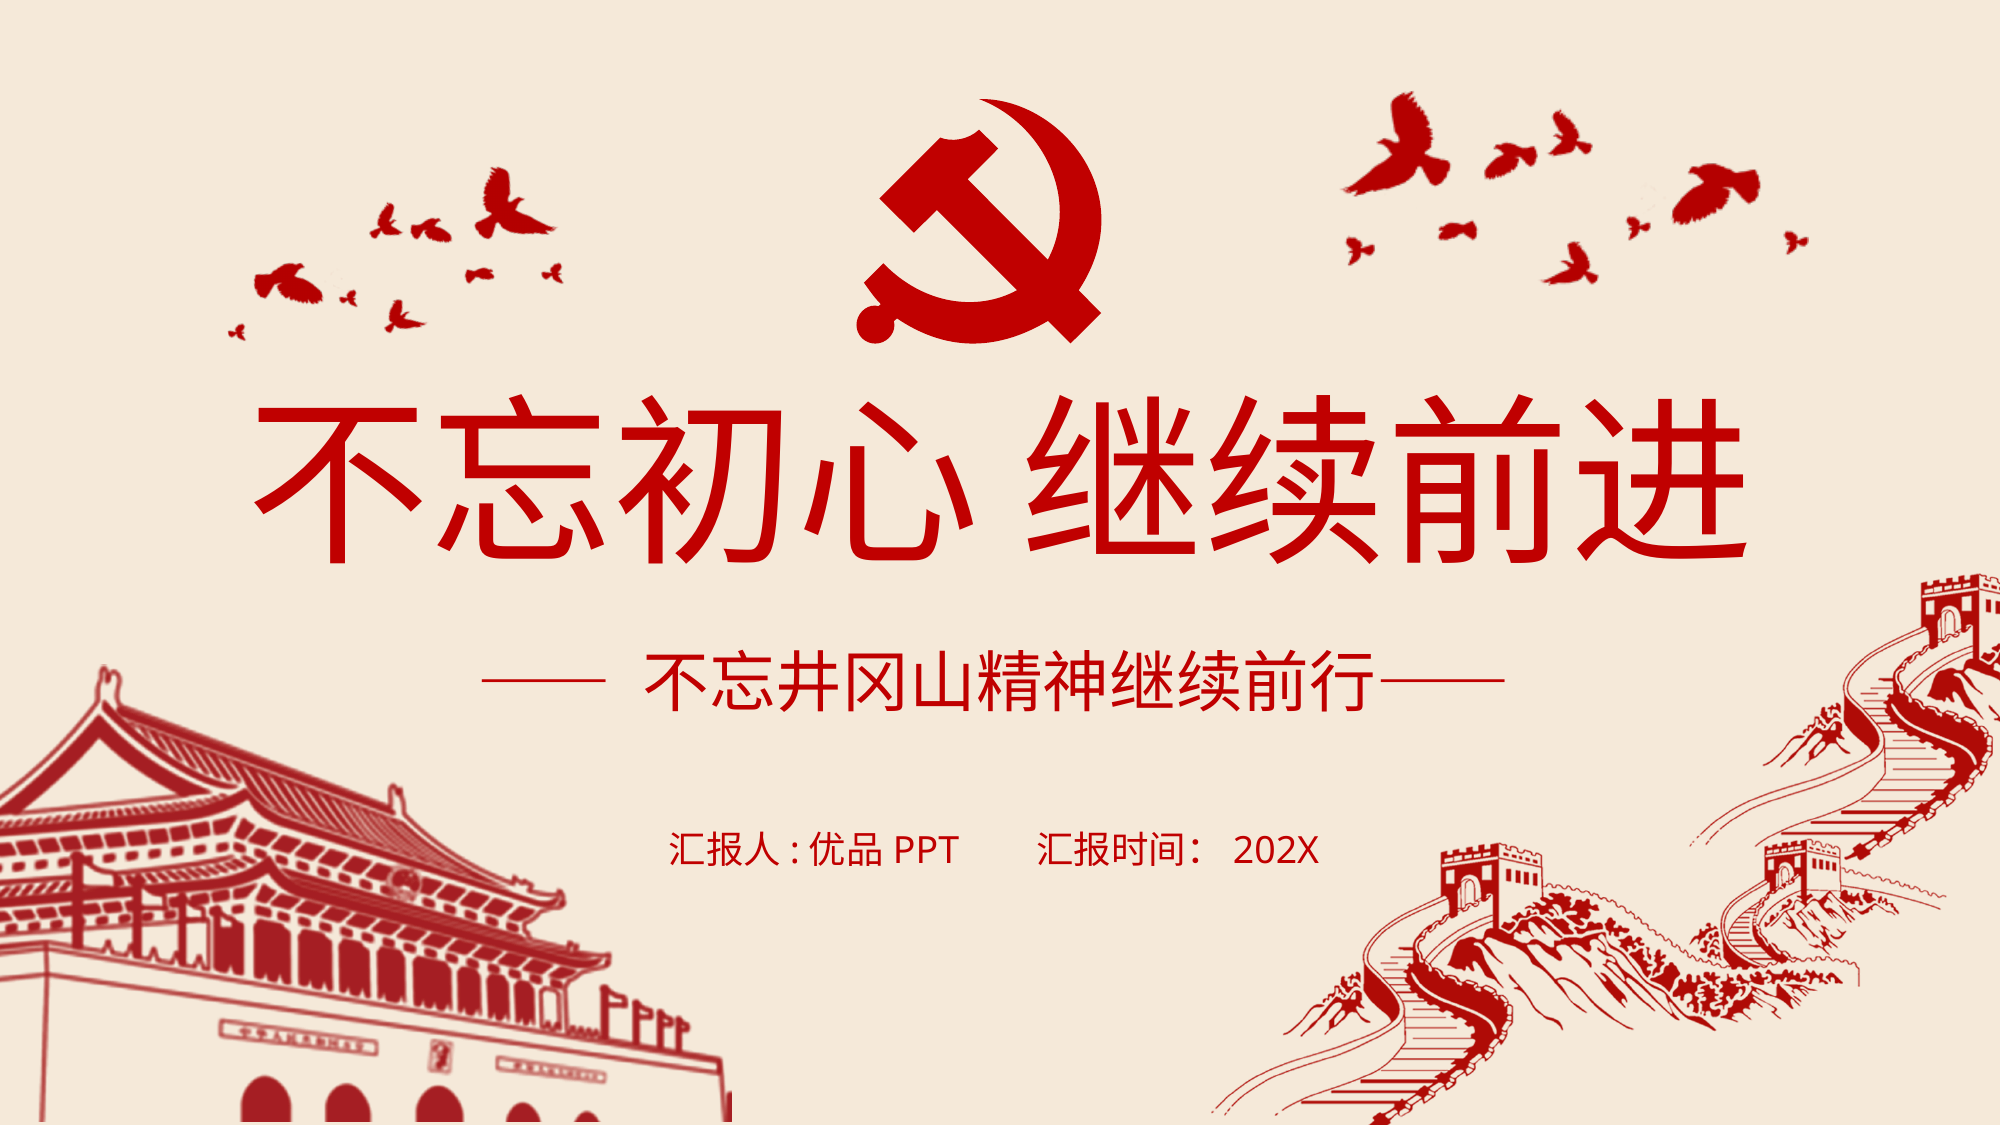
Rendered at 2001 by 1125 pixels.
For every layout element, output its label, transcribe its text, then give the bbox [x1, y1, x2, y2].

text_box 不忘初心 继续前进 [231, 359, 1769, 594]
picture [0, 664, 732, 1122]
text_box —— 不忘井冈山精神继续前行—— [463, 632, 1148, 727]
text_box 汇报人:优品PPT 汇报时间：202X [732, 819, 1148, 879]
picture [1148, 450, 2000, 1125]
picture [206, 156, 572, 365]
picture [1339, 90, 1809, 286]
text_box [856, 99, 1102, 344]
